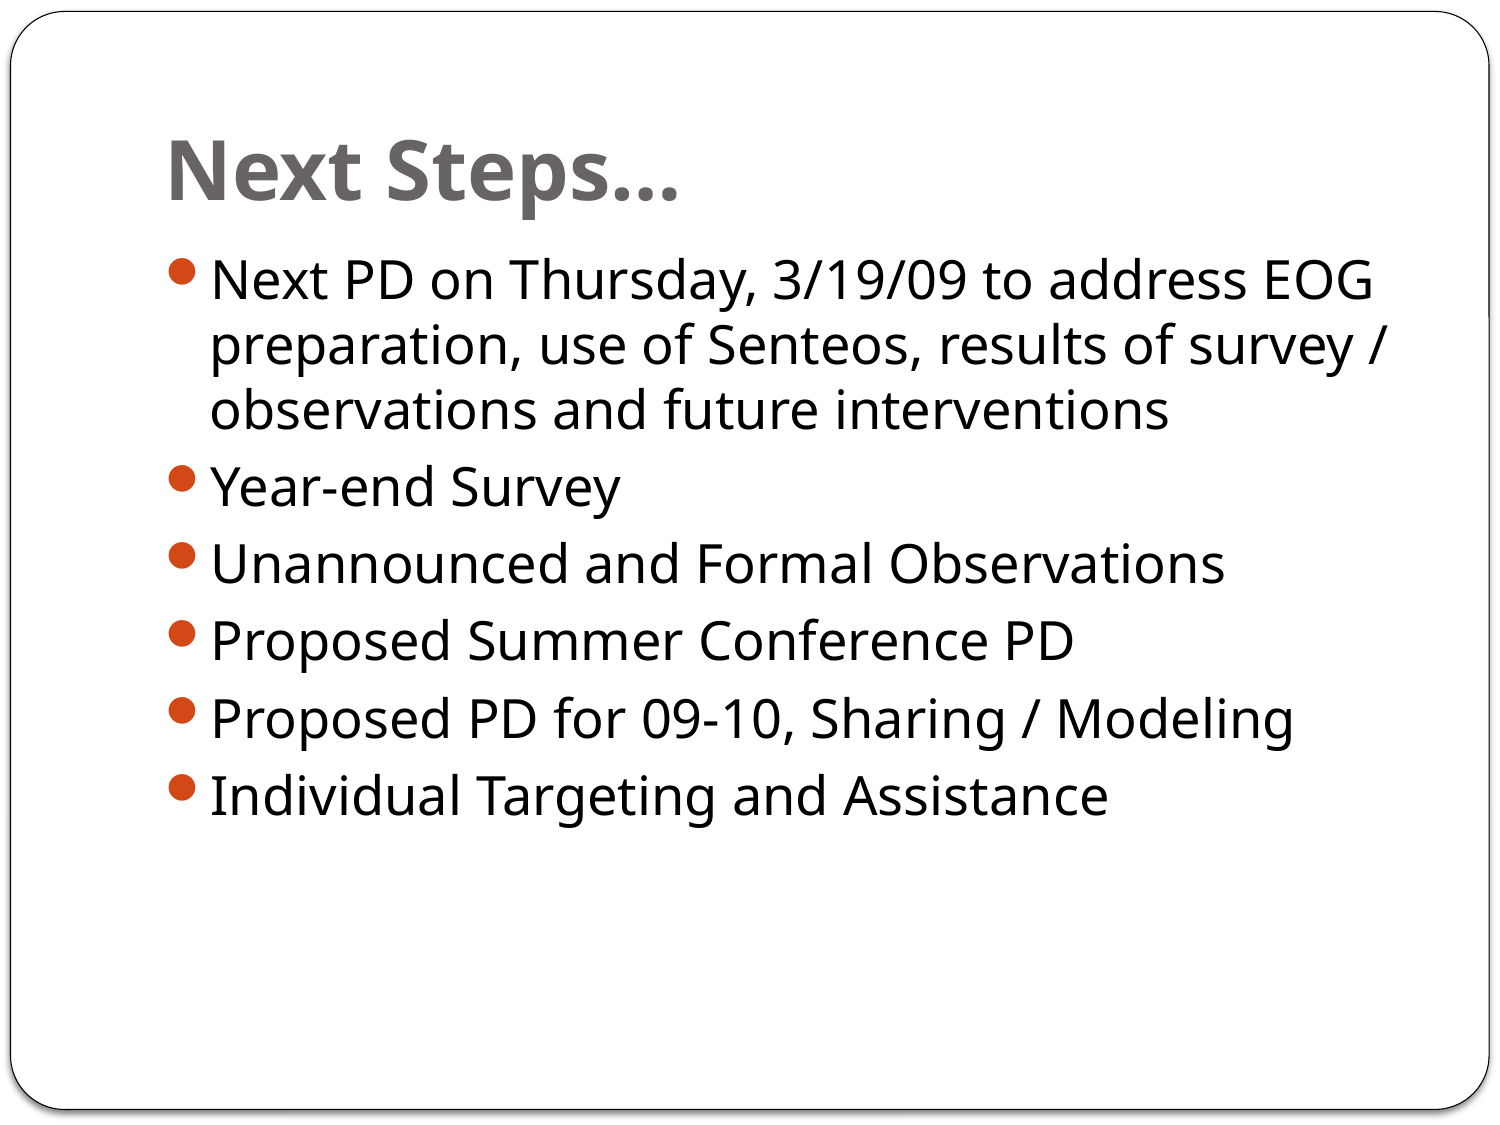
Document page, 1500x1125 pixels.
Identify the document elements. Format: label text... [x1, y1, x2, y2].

title Next Steps… [150, 45, 1425, 233]
list Next PD on Thursday, 3/19/09 to address EOG preparation, use of Senteos, results of survey / observations and future interventions Year-end Survey Unannounced and Formal Observations Proposed Summer Conference PD Proposed PD for 09-10, Sharing / Modeling Individual Targeting and Assistance [150, 237, 1425, 988]
